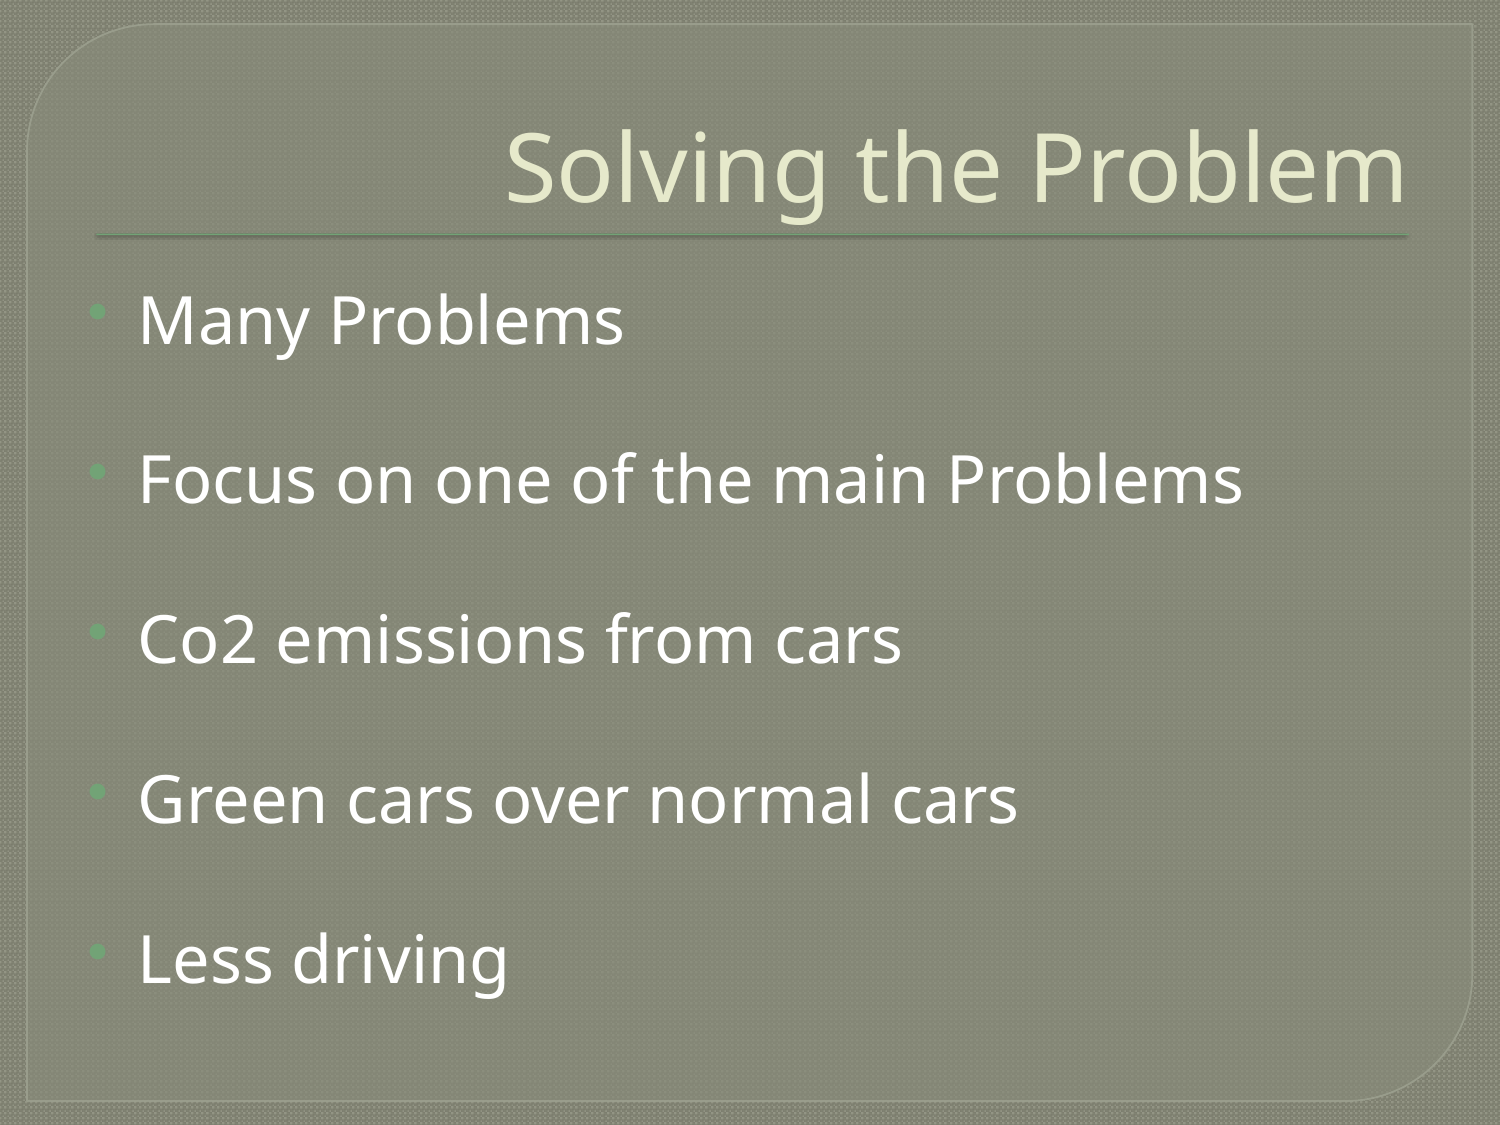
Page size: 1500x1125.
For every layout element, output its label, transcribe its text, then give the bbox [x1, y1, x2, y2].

list Many Problems Focus on one of the main Problems Co2 emissions from cars Green cars over normal cars Less driving [75, 270, 1425, 1013]
title Solving the Problem [75, 41, 1425, 230]
